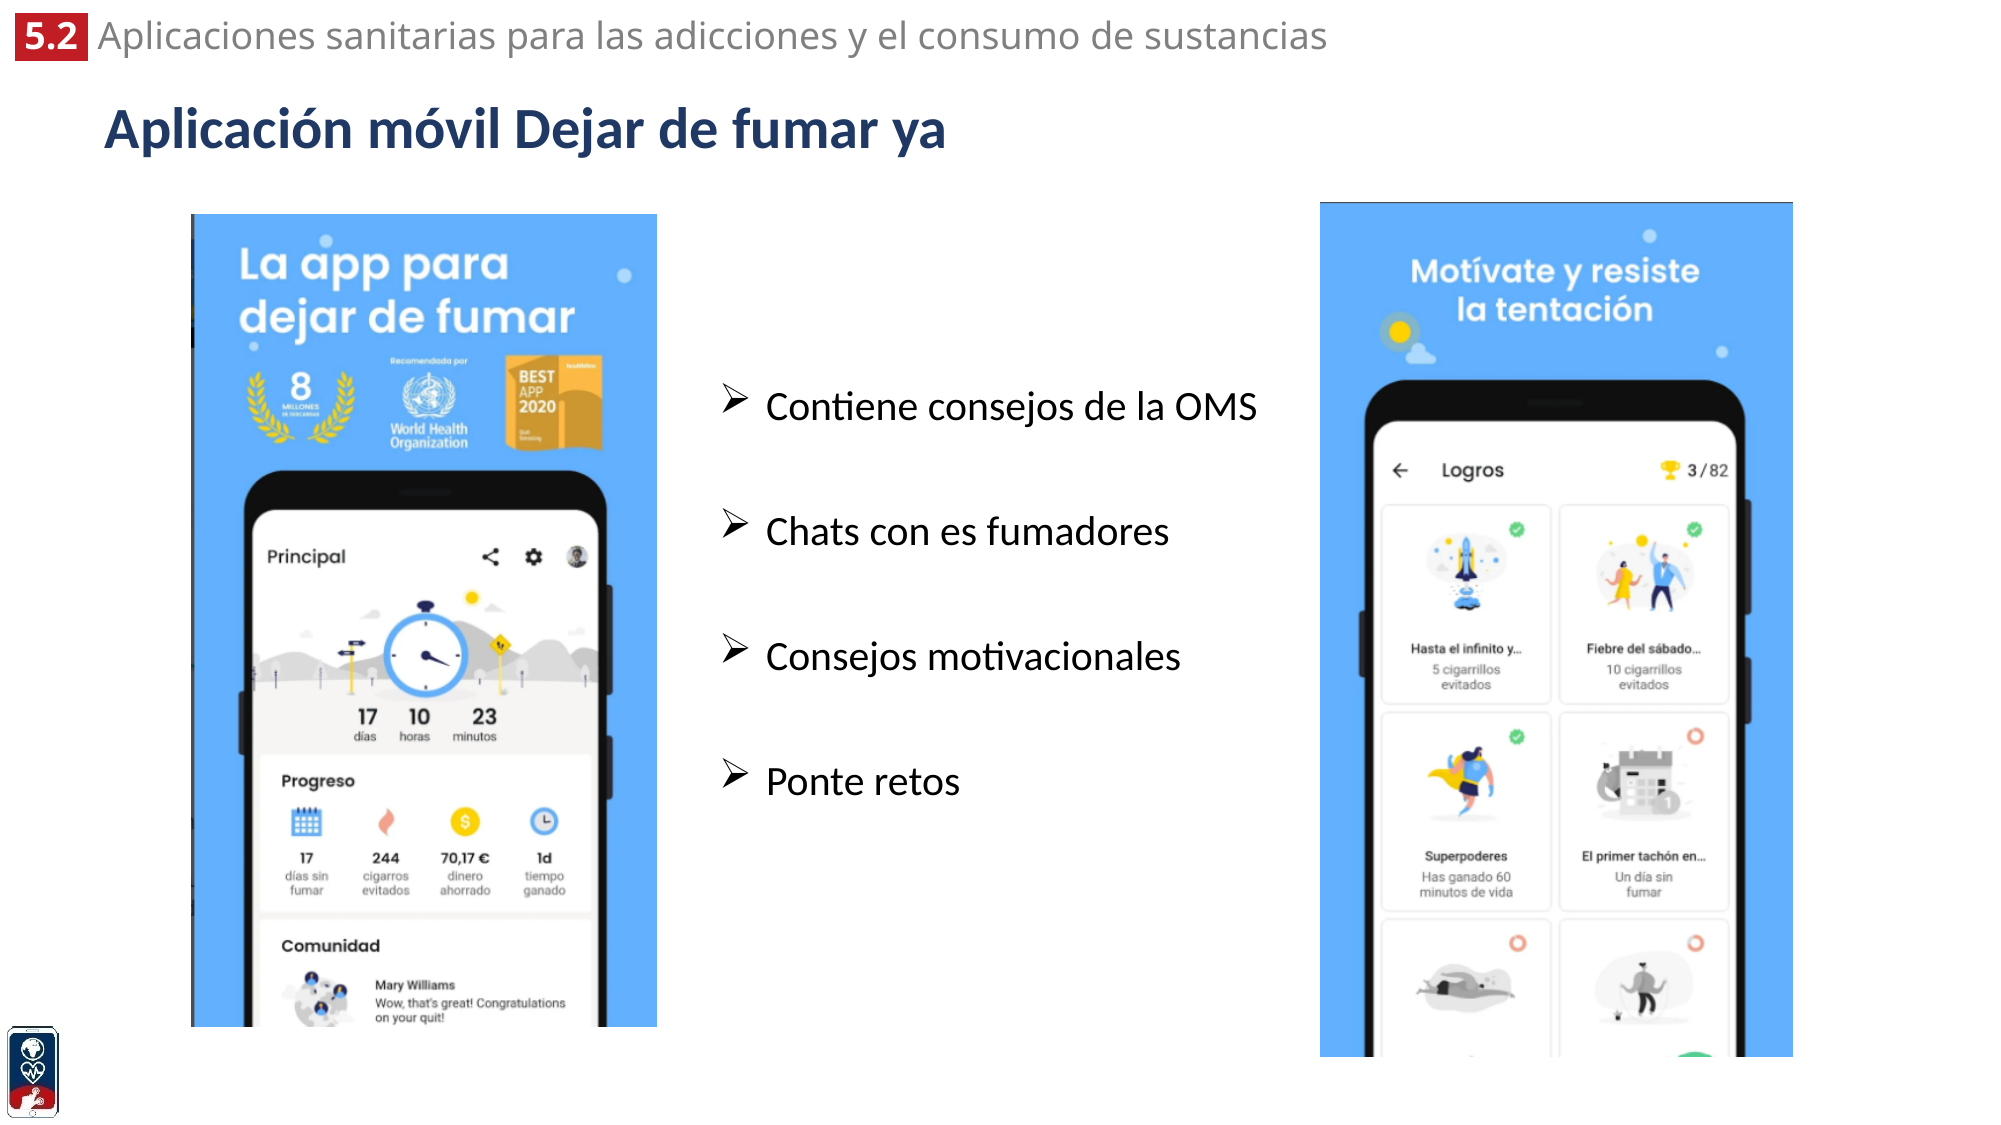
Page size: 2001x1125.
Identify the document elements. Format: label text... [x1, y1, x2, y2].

text_box Aplicación móvil Dejar de fumar ya [89, 80, 1905, 180]
picture [191, 214, 657, 1027]
picture [7, 1026, 59, 1118]
picture [1320, 202, 1793, 1057]
text_box Contiene consejos de la OMS Chats con es fumadores Consejos motivacionales Ponte retos [704, 296, 1320, 812]
